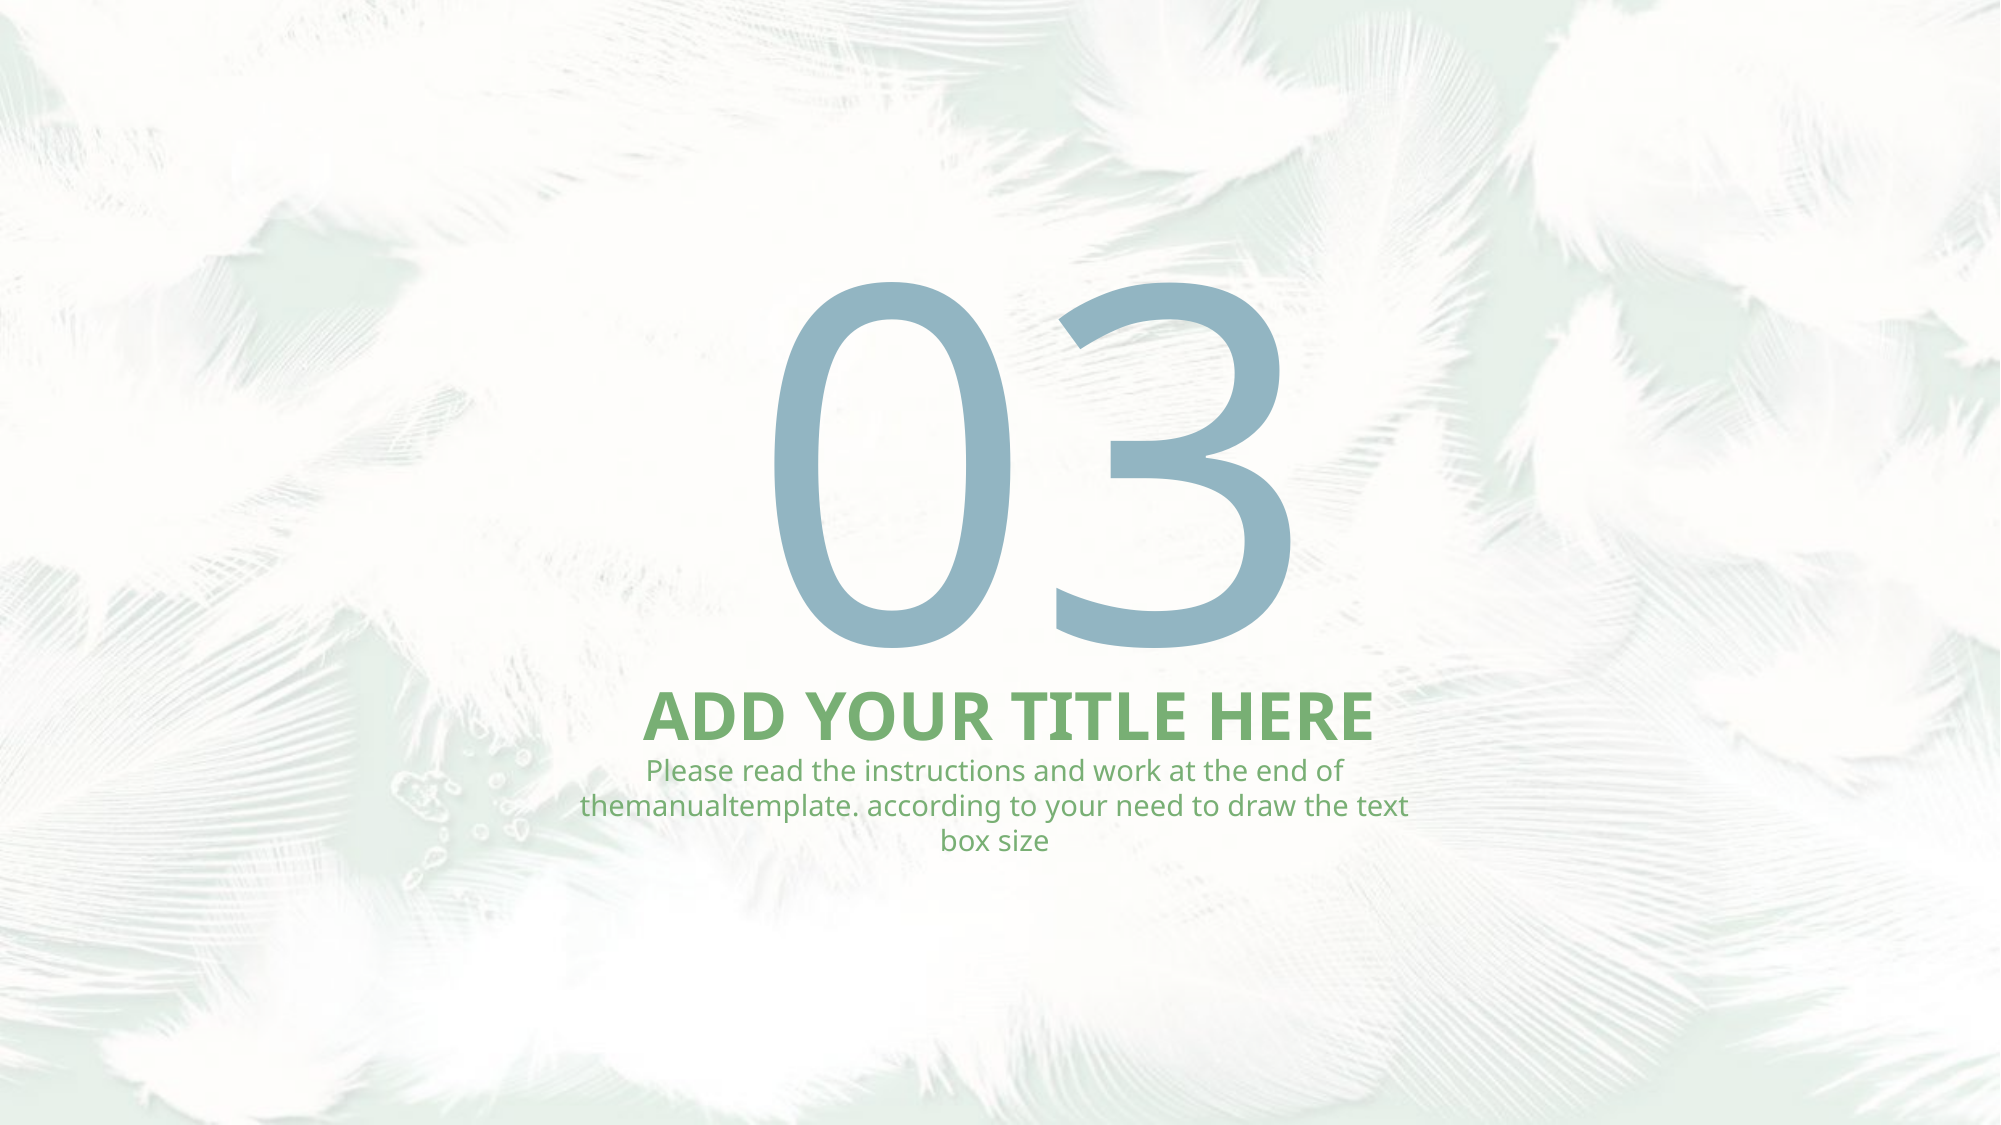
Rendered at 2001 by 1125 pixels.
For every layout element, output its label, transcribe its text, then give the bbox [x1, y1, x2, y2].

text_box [579, 666, 1411, 859]
text_box 52% [0, 0, 2000, 1125]
text_box 03 [734, 138, 1336, 666]
